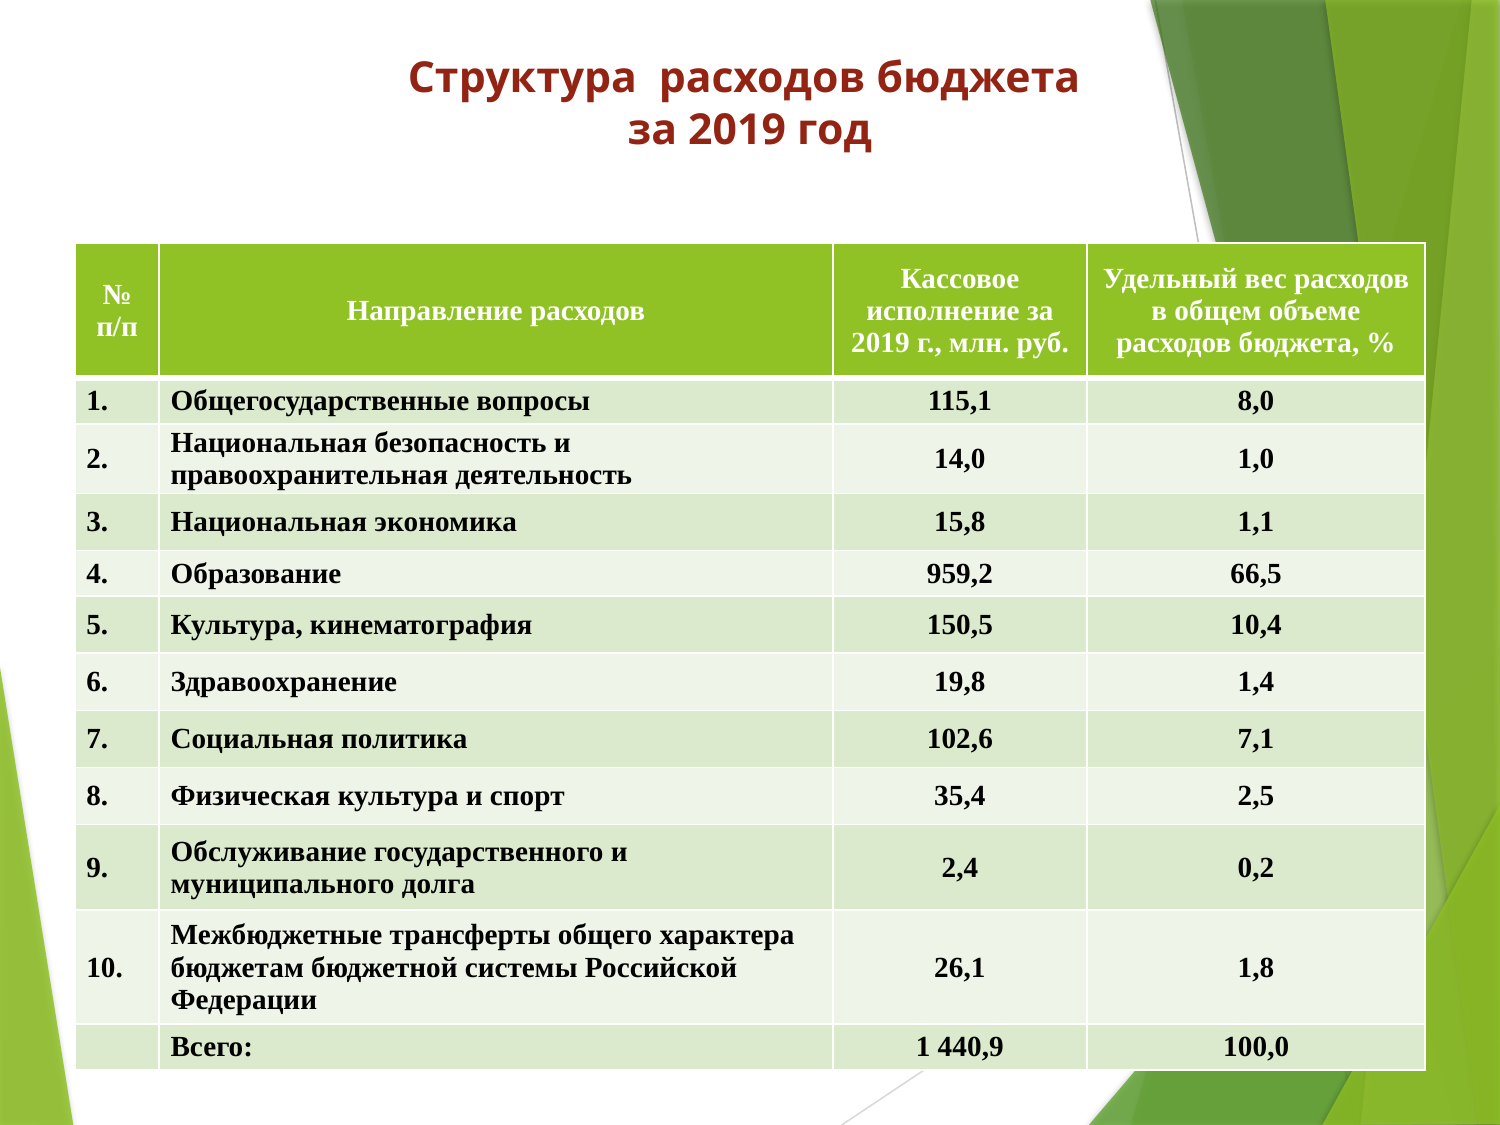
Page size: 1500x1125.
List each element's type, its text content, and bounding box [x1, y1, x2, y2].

table_cell 959,2 [834, 551, 1086, 595]
table_cell 1,4 [1088, 654, 1424, 710]
table_cell 1. [76, 381, 158, 423]
table_cell 66,5 [1088, 551, 1424, 595]
title Структура расходов бюджета за 2019 год [75, 42, 1425, 161]
table_cell 115,1 [834, 381, 1086, 423]
table_cell Физическая культура и спорт [160, 768, 832, 824]
table_cell Обслуживание государственного и муниципального долга [160, 825, 832, 909]
table_cell 2,5 [1088, 768, 1424, 824]
table_cell 100,0 [1088, 1025, 1424, 1069]
table_cell Национальная экономика [160, 494, 832, 550]
table_cell 15,8 [834, 494, 1086, 550]
table_cell 5. [76, 597, 158, 652]
table_cell Здравоохранение [160, 654, 832, 710]
table_cell 10,4 [1088, 597, 1424, 652]
table_cell 1,0 [1088, 425, 1424, 493]
table_cell 35,4 [834, 768, 1086, 824]
table_cell 7. [76, 711, 158, 767]
table_cell 102,6 [834, 711, 1086, 767]
table_cell Общегосударственные вопросы [160, 381, 832, 423]
table_cell 19,8 [834, 654, 1086, 710]
table_cell 6. [76, 654, 158, 710]
table_header Кассовое исполнение за 2019 г., млн. руб. [834, 244, 1086, 375]
table_cell 1 440,9 [834, 1025, 1086, 1069]
table_cell 7,1 [1088, 711, 1424, 767]
table_cell Образование [160, 551, 832, 595]
table_cell 150,5 [834, 597, 1086, 652]
table_cell 2,4 [834, 825, 1086, 909]
table_cell Национальная безопасность и правоохранительная деятельность [160, 425, 832, 493]
table_cell Социальная политика [160, 711, 832, 767]
table_cell 8. [76, 768, 158, 824]
table_cell Всего: [160, 1025, 832, 1069]
table_cell 1,1 [1088, 494, 1424, 550]
table_cell [76, 1025, 158, 1069]
table_cell 26,1 [834, 911, 1086, 1023]
table_cell 2. [76, 425, 158, 493]
table_cell 14,0 [834, 425, 1086, 493]
table_header № п/п [76, 244, 158, 375]
table_cell 10. [76, 911, 158, 1023]
table_cell Культура, кинематография [160, 597, 832, 652]
table_cell 4. [76, 551, 158, 595]
table_cell Межбюджетные трансферты общего характера бюджетам бюджетной системы Российской Федерации [160, 911, 832, 1023]
table_cell 8,0 [1088, 381, 1424, 423]
table_header Удельный вес расходов в общем объеме расходов бюджета, % [1088, 244, 1424, 375]
table_cell 9. [76, 825, 158, 909]
table_cell 3. [76, 494, 158, 550]
table_cell 0,2 [1088, 825, 1424, 909]
table_header Направление расходов [160, 244, 832, 375]
table_cell 1,8 [1088, 911, 1424, 1023]
